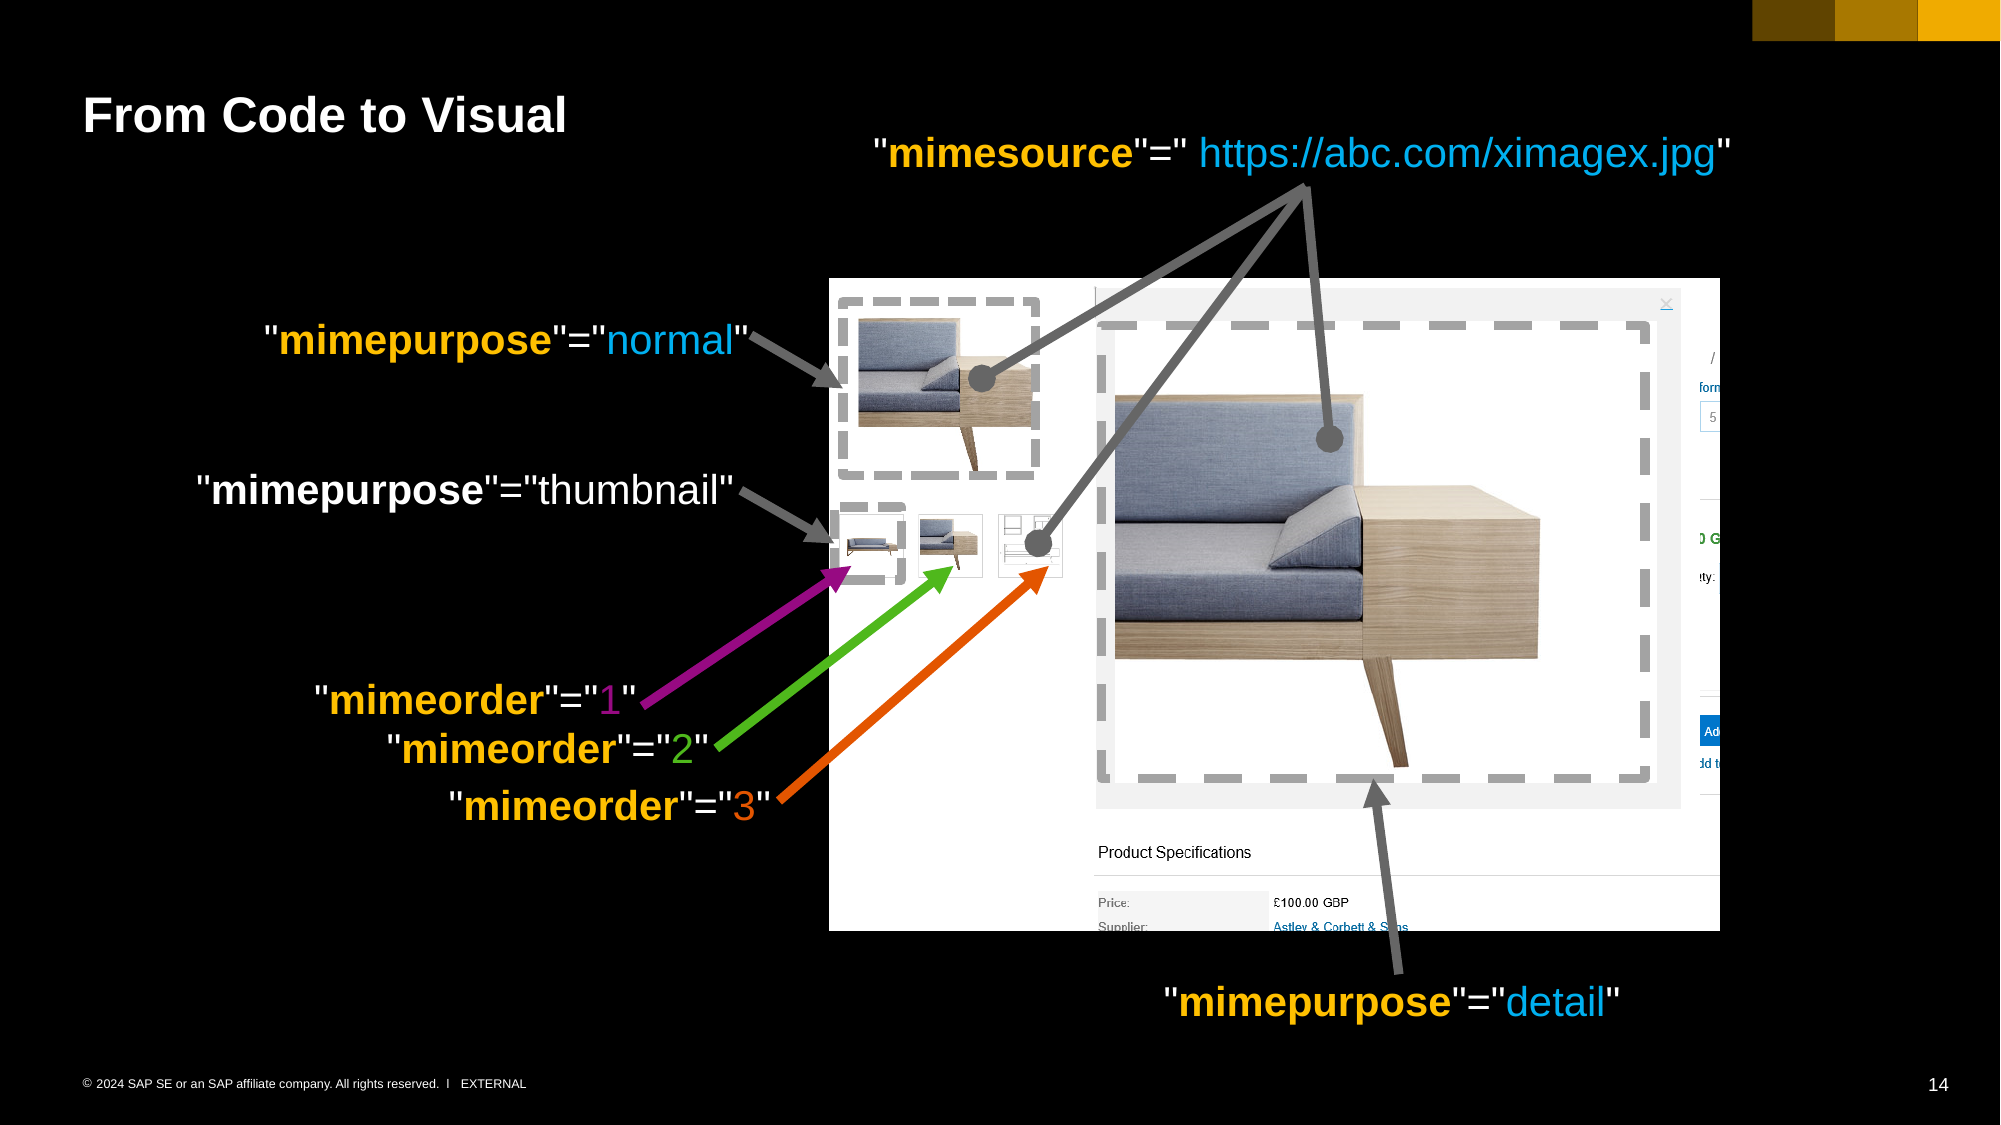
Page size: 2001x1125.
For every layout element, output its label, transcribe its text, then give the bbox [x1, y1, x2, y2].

list "mimesource"=" https://abc.com/ximagex.jpg" [873, 126, 1739, 187]
list "mimeorder"="3" [448, 778, 779, 824]
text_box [981, 186, 1307, 379]
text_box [778, 565, 1050, 802]
list "mimepurpose"="thumbnail" [196, 463, 741, 518]
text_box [740, 489, 835, 544]
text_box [1372, 778, 1400, 975]
list "mimepurpose"="normal" [264, 313, 751, 357]
list "mimepurpose"="detail" [1163, 974, 1635, 1035]
list "mimeorder"="1" [314, 673, 643, 740]
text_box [1038, 388, 1307, 544]
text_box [641, 565, 715, 707]
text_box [750, 334, 844, 389]
title From Code to Visual [82, 82, 1918, 144]
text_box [715, 565, 777, 749]
picture [828, 278, 1720, 932]
list "mimeorder"="2" [386, 721, 717, 776]
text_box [1305, 186, 1331, 440]
